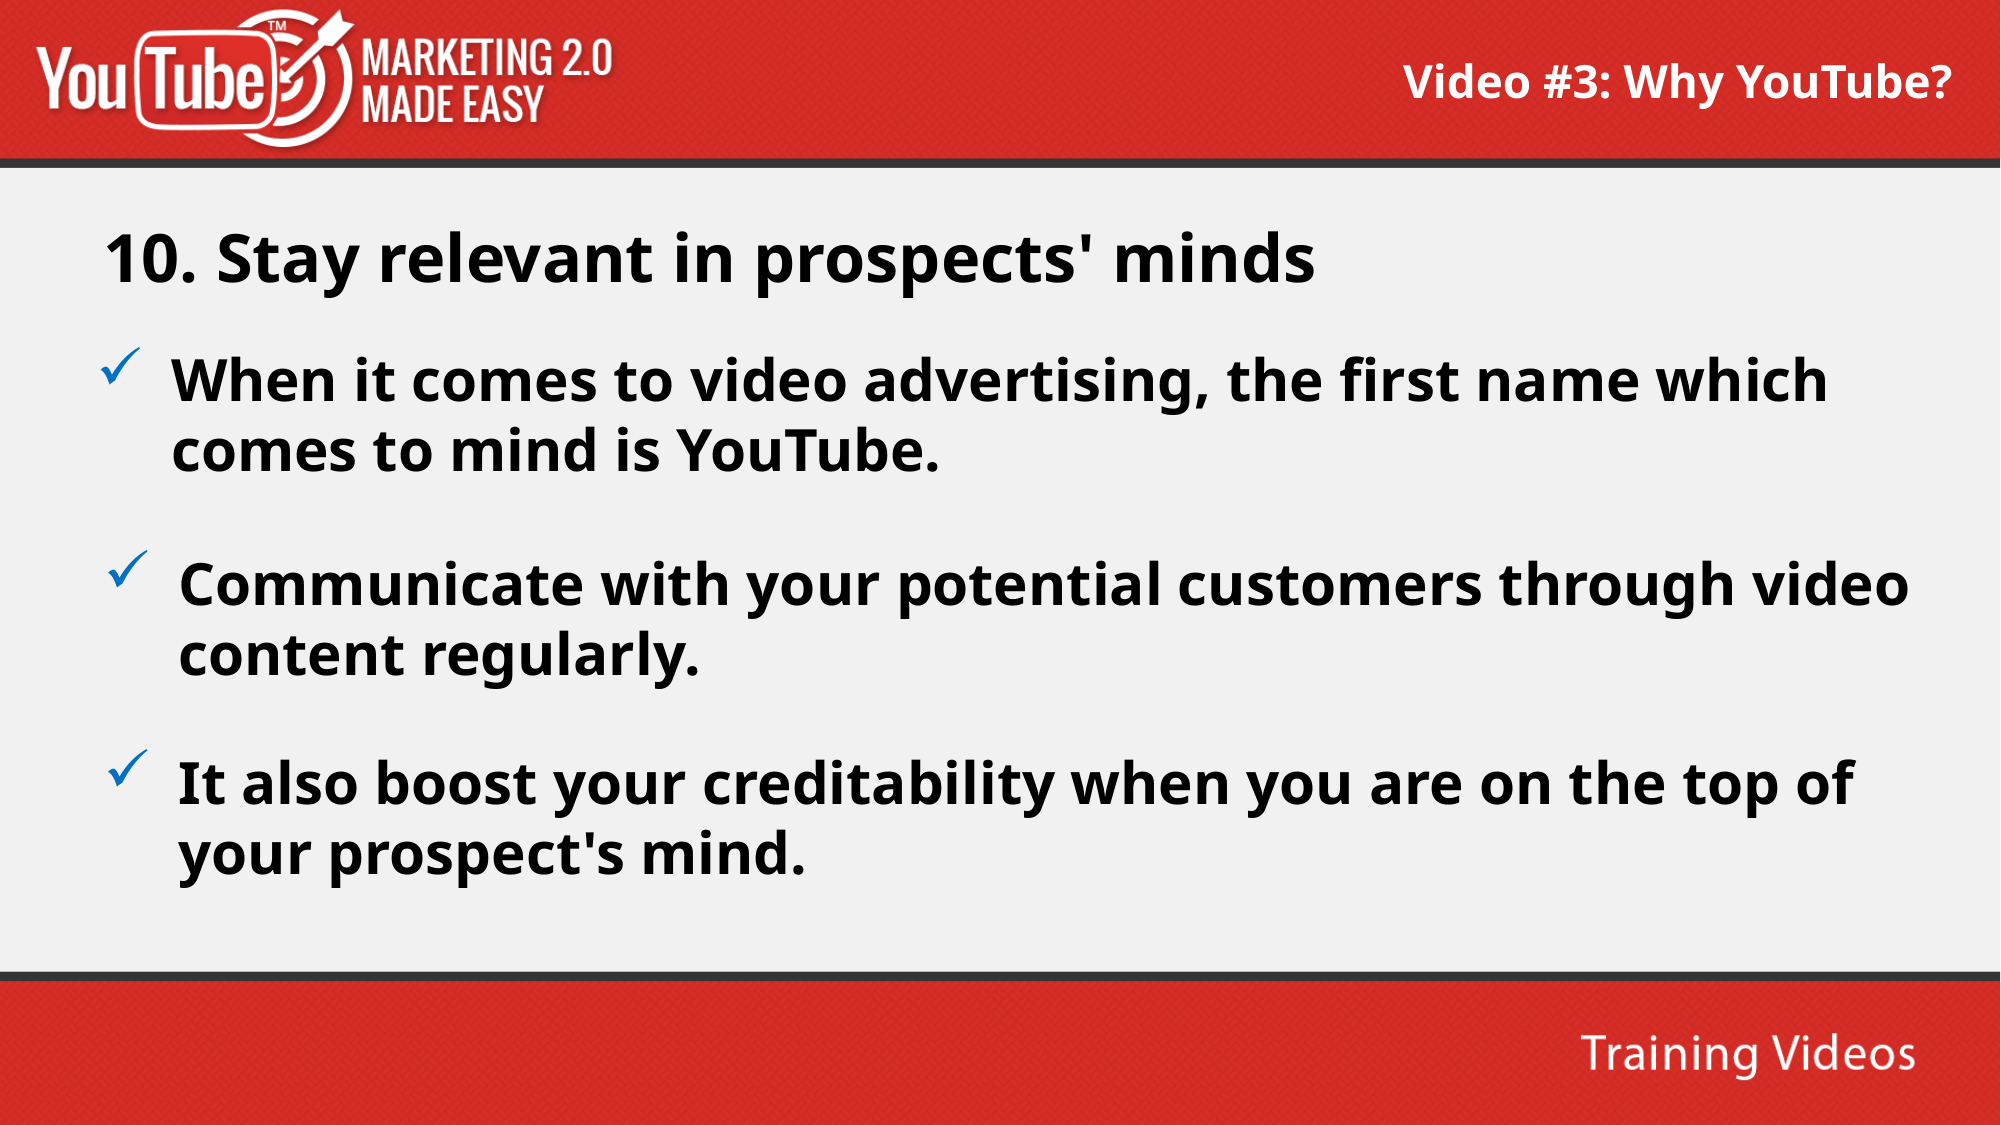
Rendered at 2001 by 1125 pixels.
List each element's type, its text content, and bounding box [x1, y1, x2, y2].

text_box It also boost your creditability when you are on the top of your prospect's mind. [88, 738, 1941, 894]
text_box 10. Stay relevant in prospects' minds [88, 208, 1926, 303]
text_box Communicate with your potential customers through video content regularly. [88, 539, 1941, 695]
picture [0, 0, 2001, 1125]
text_box When it comes to video advertising, the first name which comes to mind is YouTube. [81, 335, 1936, 491]
text_box Video #3: Why YouTube? [1388, 45, 1999, 116]
